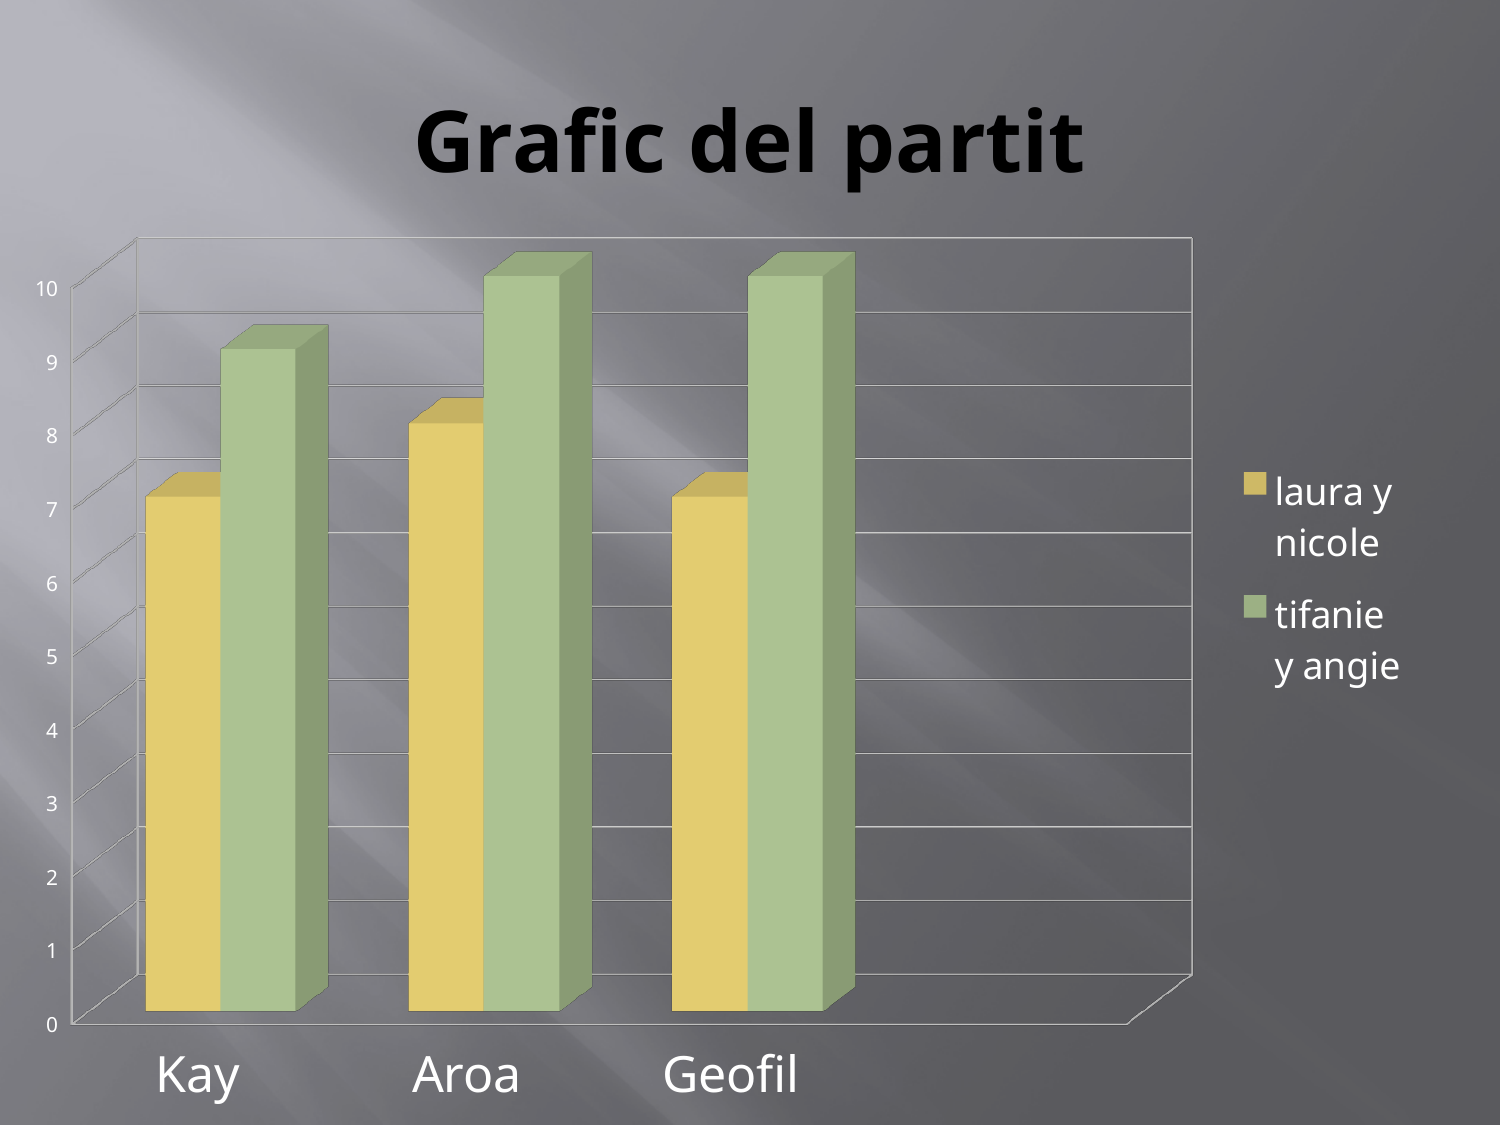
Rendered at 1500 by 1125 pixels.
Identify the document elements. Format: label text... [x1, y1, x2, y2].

title Grafic del partit [75, 45, 1425, 228]
chart [0, 219, 1424, 1125]
